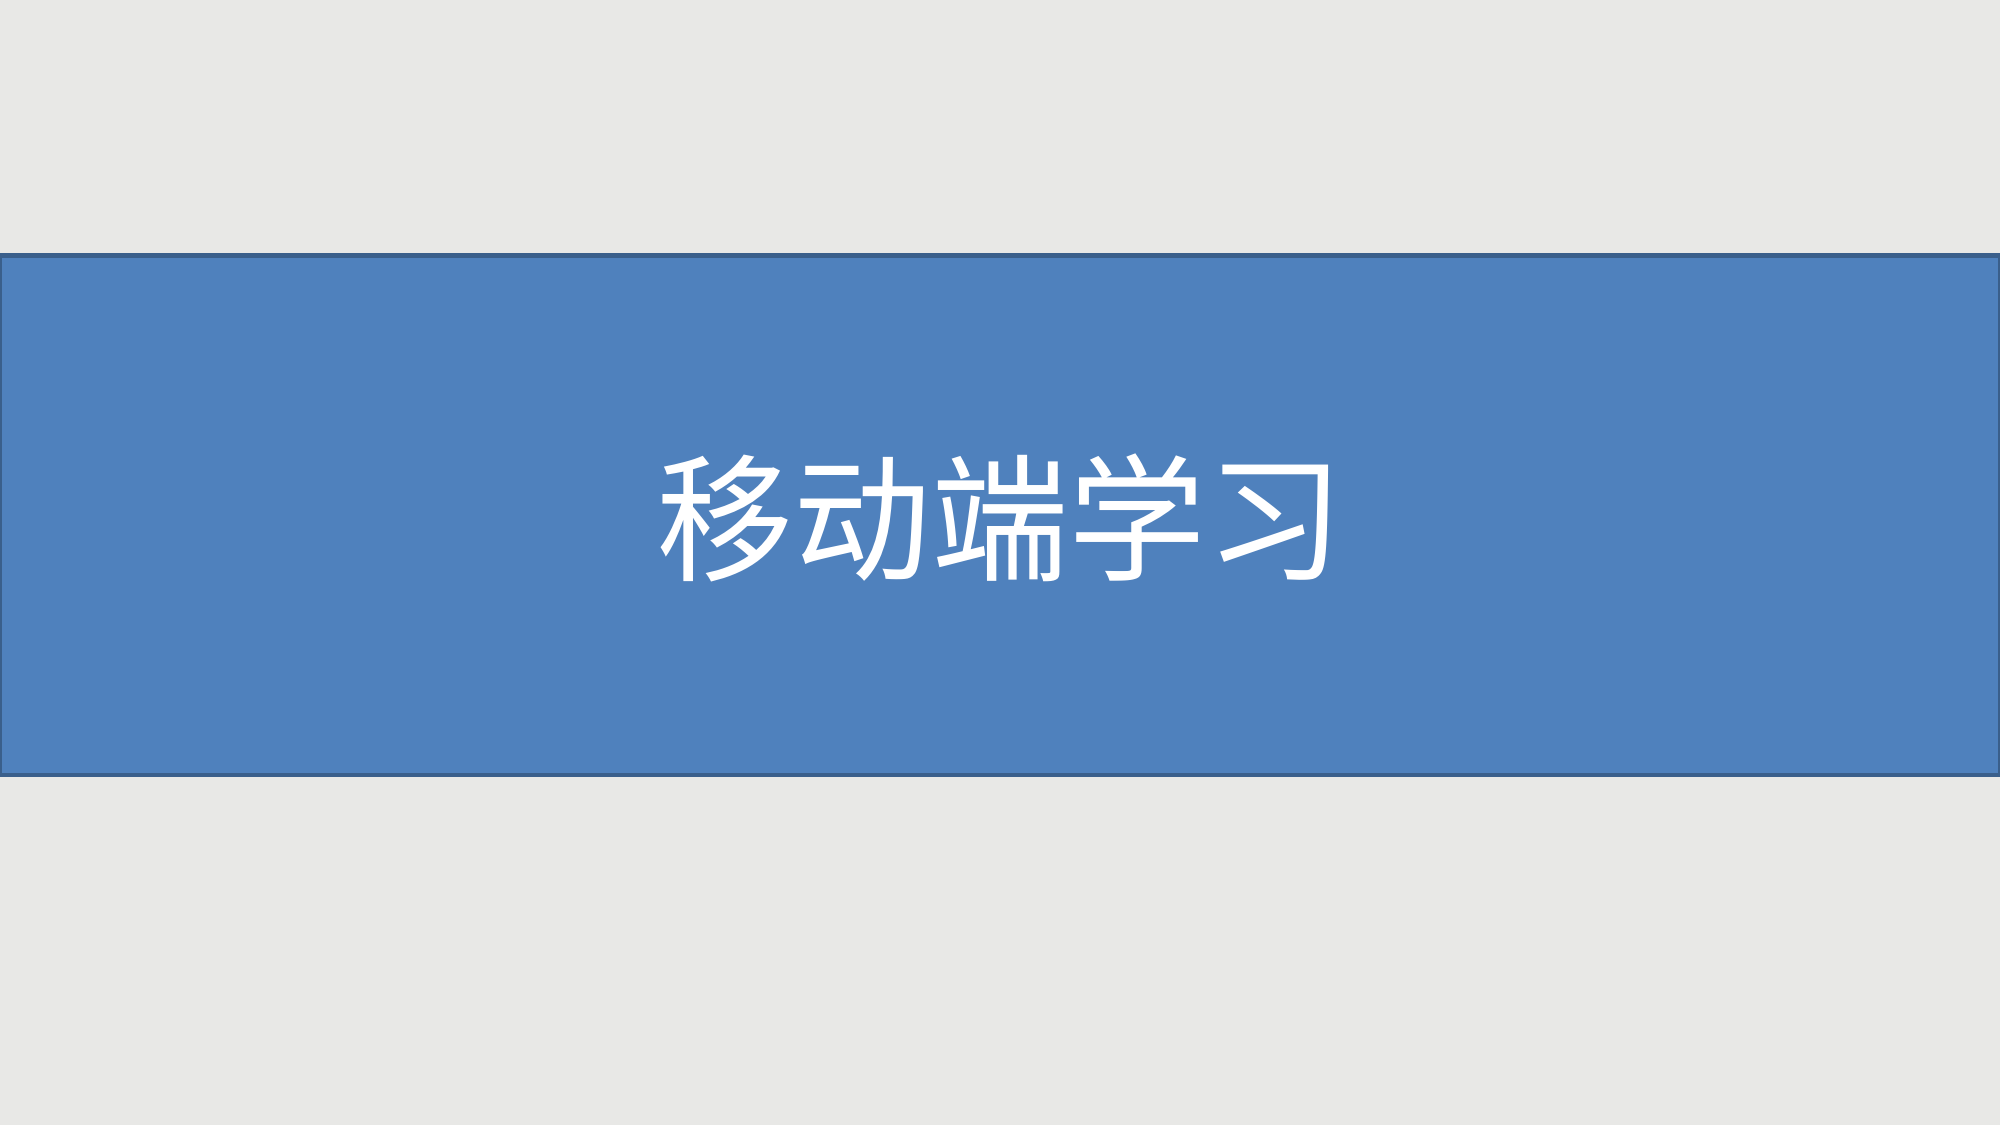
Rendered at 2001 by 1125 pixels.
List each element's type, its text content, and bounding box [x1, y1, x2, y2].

text_box 移动端学习 [0, 253, 2000, 777]
